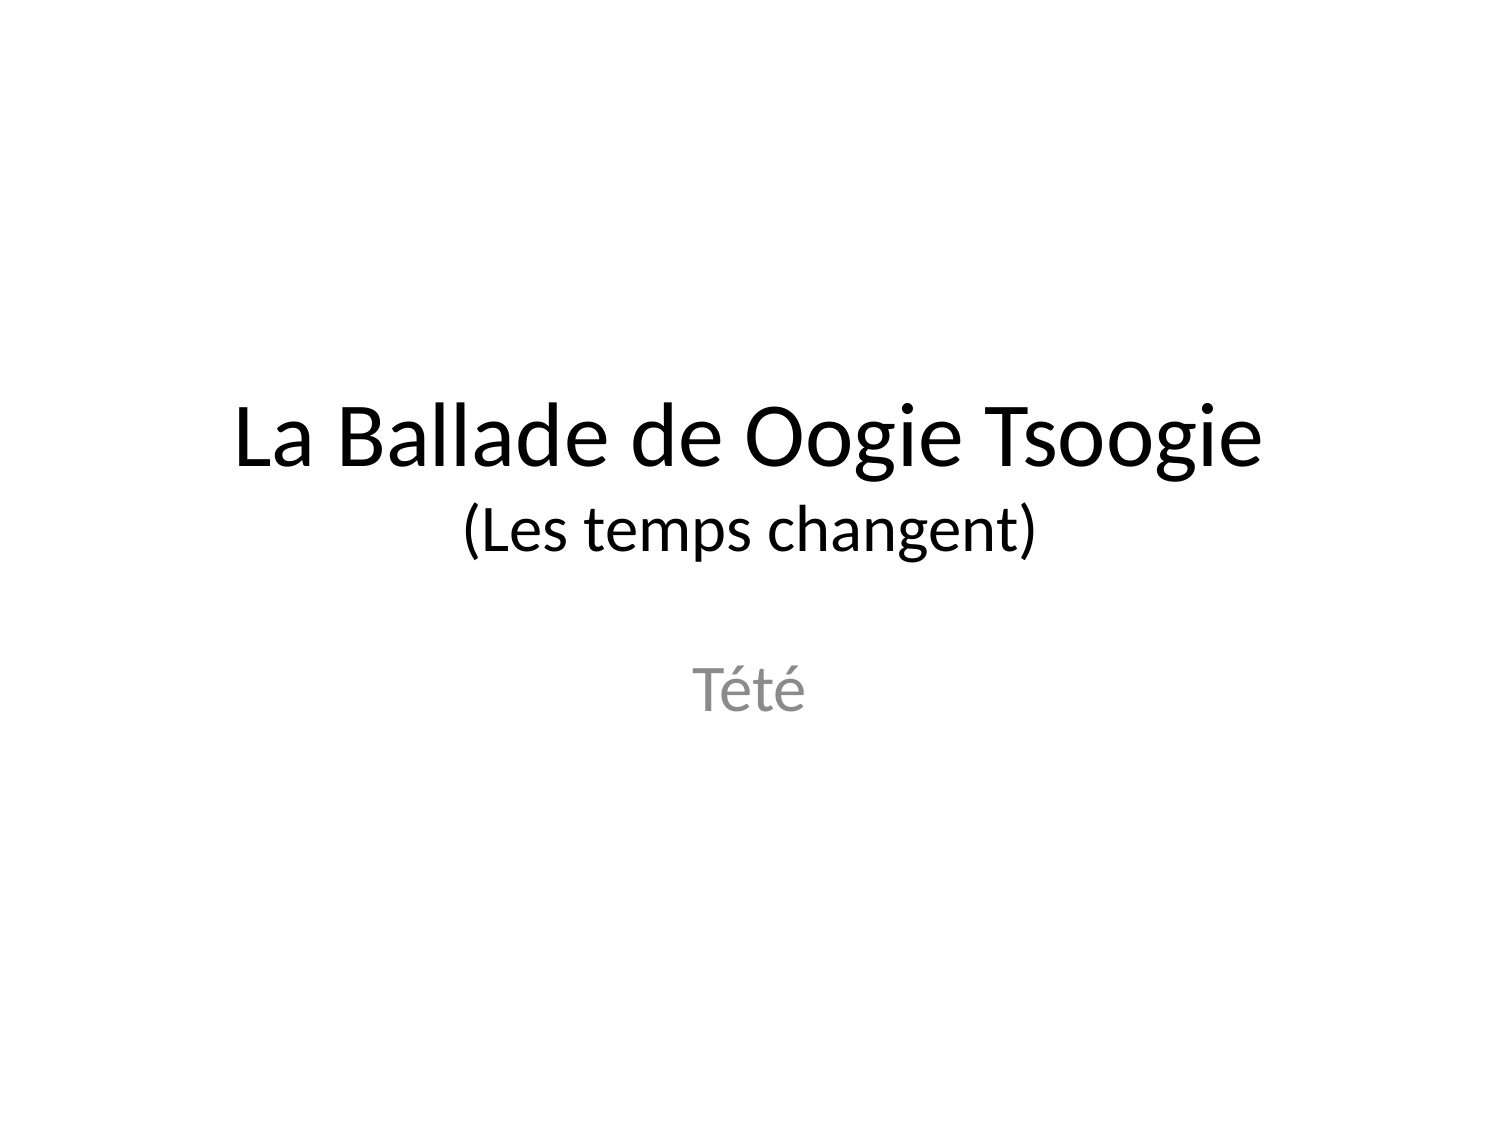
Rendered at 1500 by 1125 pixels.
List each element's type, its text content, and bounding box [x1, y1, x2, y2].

title La Ballade de Oogie Tsoogie (Les temps changent) [112, 349, 1388, 591]
subtitle Tété [225, 637, 1275, 925]
